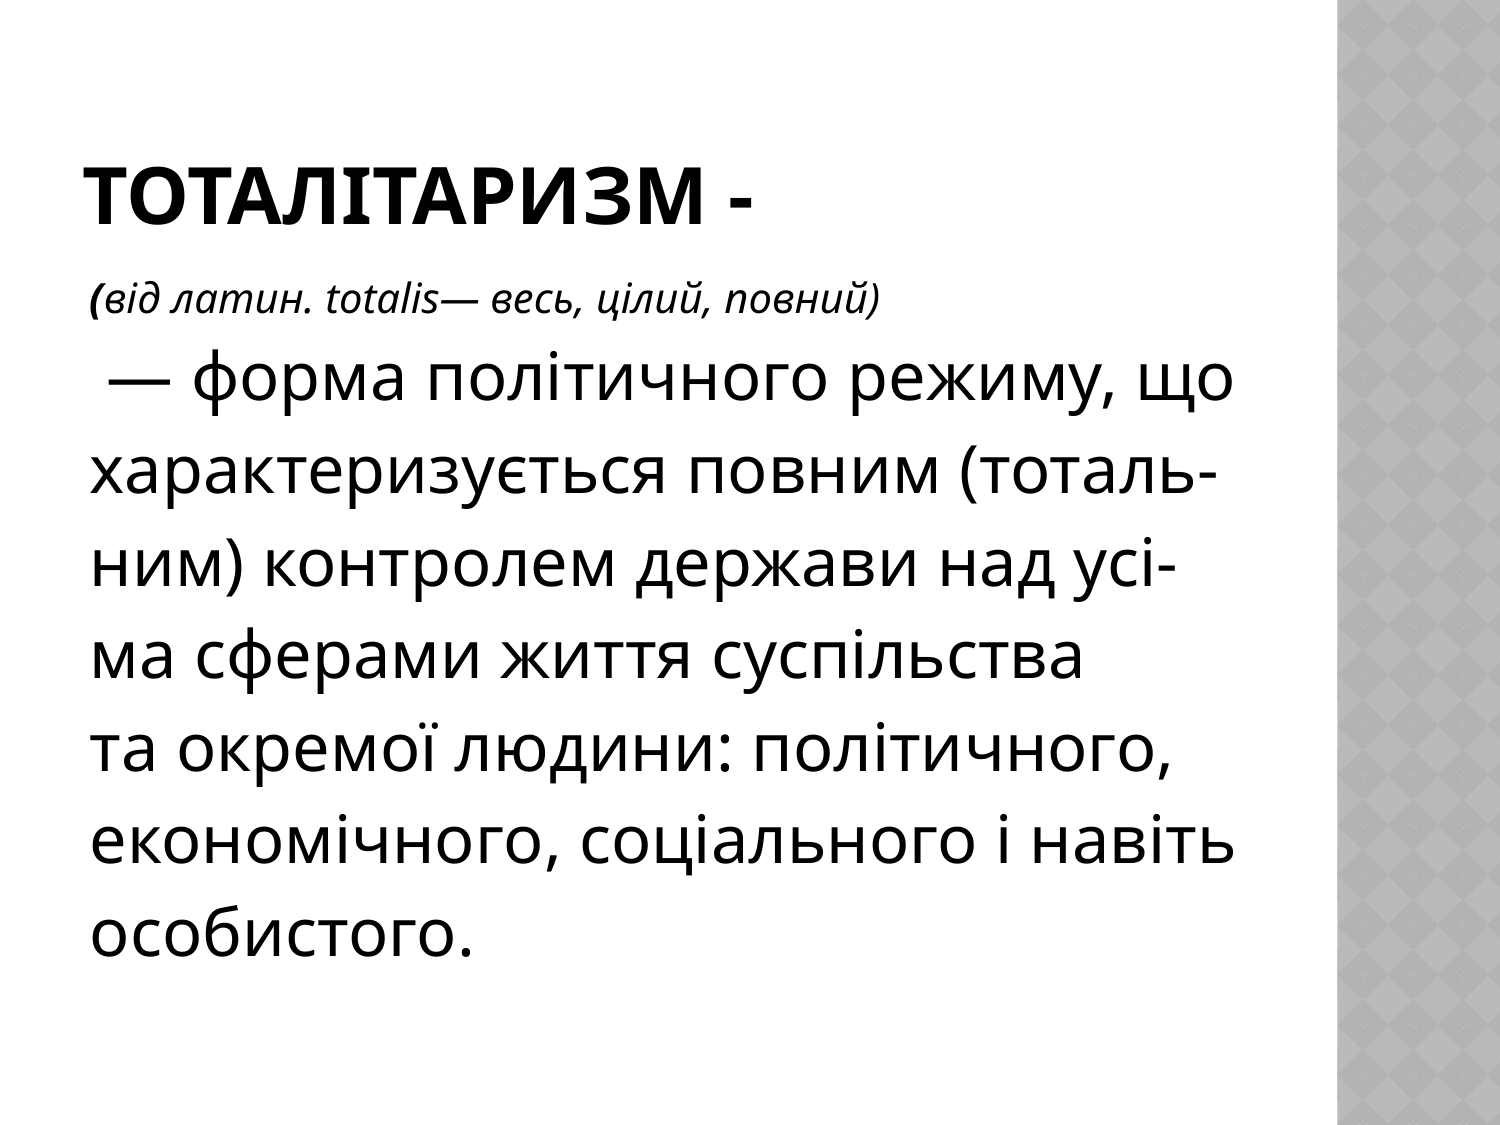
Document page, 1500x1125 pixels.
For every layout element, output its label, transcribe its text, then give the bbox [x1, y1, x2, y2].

title Тоталітаризм - [75, 52, 1263, 240]
list (від латин. totalis— весь, цілий, повний) — форма політичного режиму, що характеризується повним (тоталь- ним) контролем держави над усі- ма сферами життя суспільства та окремої людини: політичного, економічного, соціального і навіть особистого. [75, 264, 1263, 1059]
